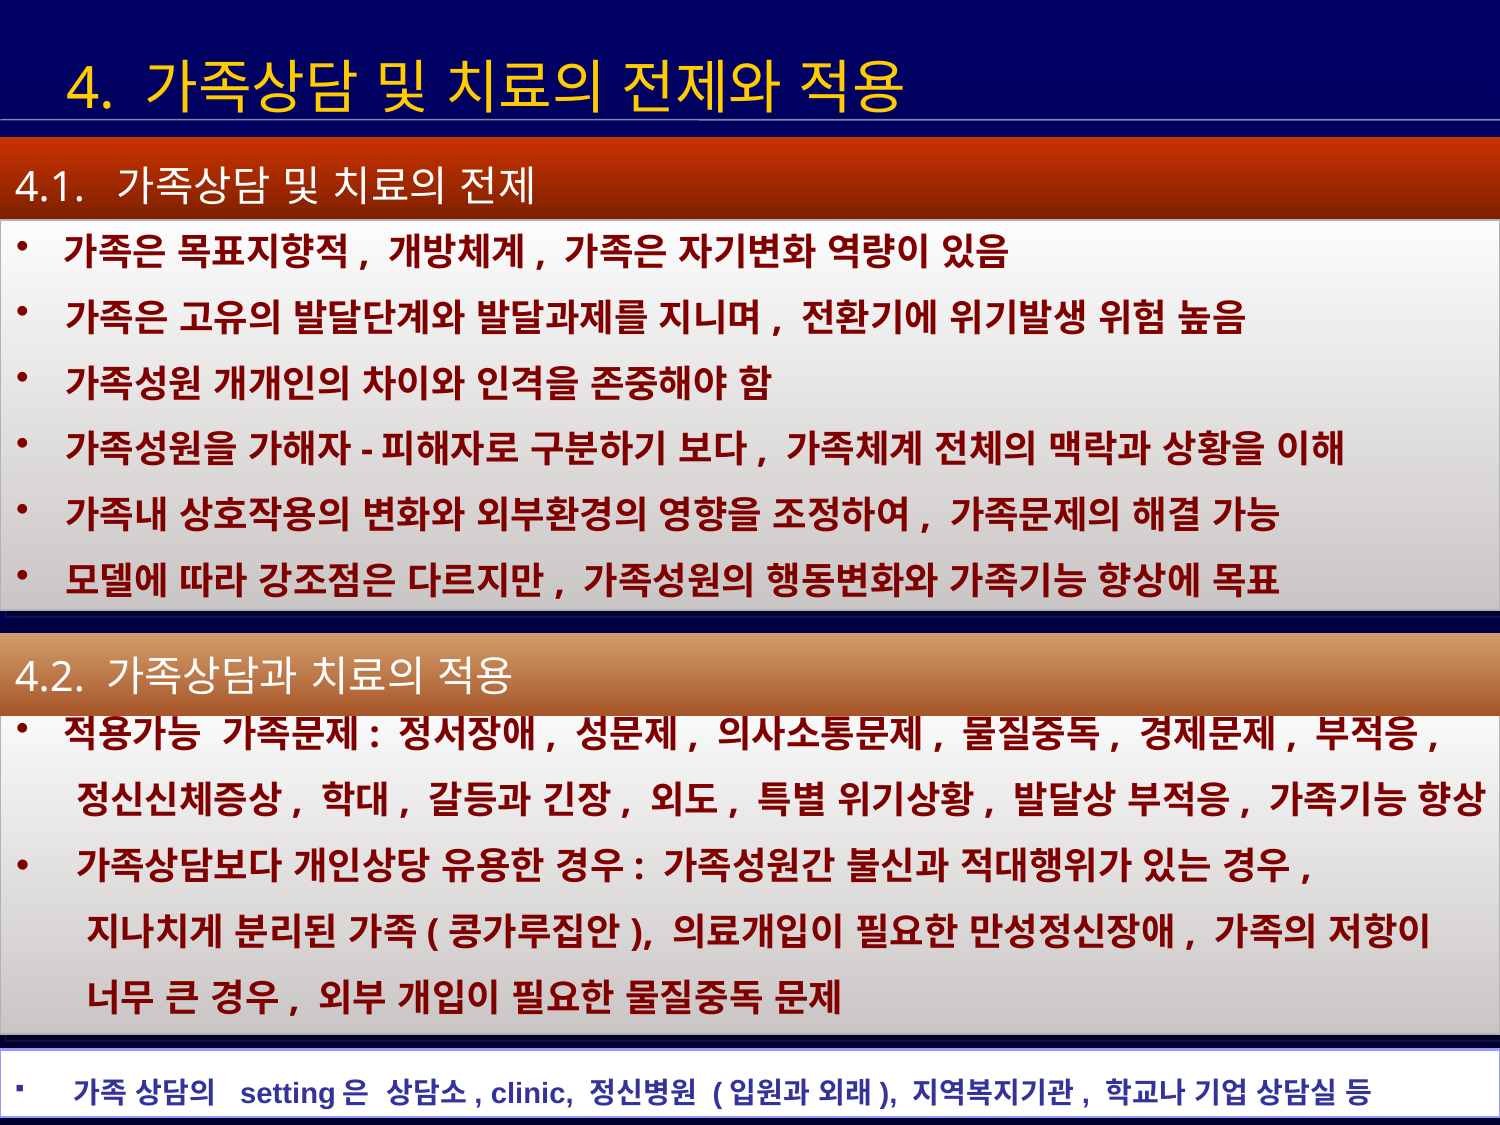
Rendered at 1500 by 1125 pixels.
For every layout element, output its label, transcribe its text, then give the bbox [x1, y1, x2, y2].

text_box 4. 가족상담 및 치료의 전제와 적용 [52, 42, 921, 128]
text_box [0, 633, 1500, 1035]
text_box 가족 상담의 setting은 상담소, clinic, 정신병원 (입원과 외래), 지역복지기관, 학교나 기업 상담실 등 [0, 1049, 1500, 1117]
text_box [0, 136, 1500, 610]
